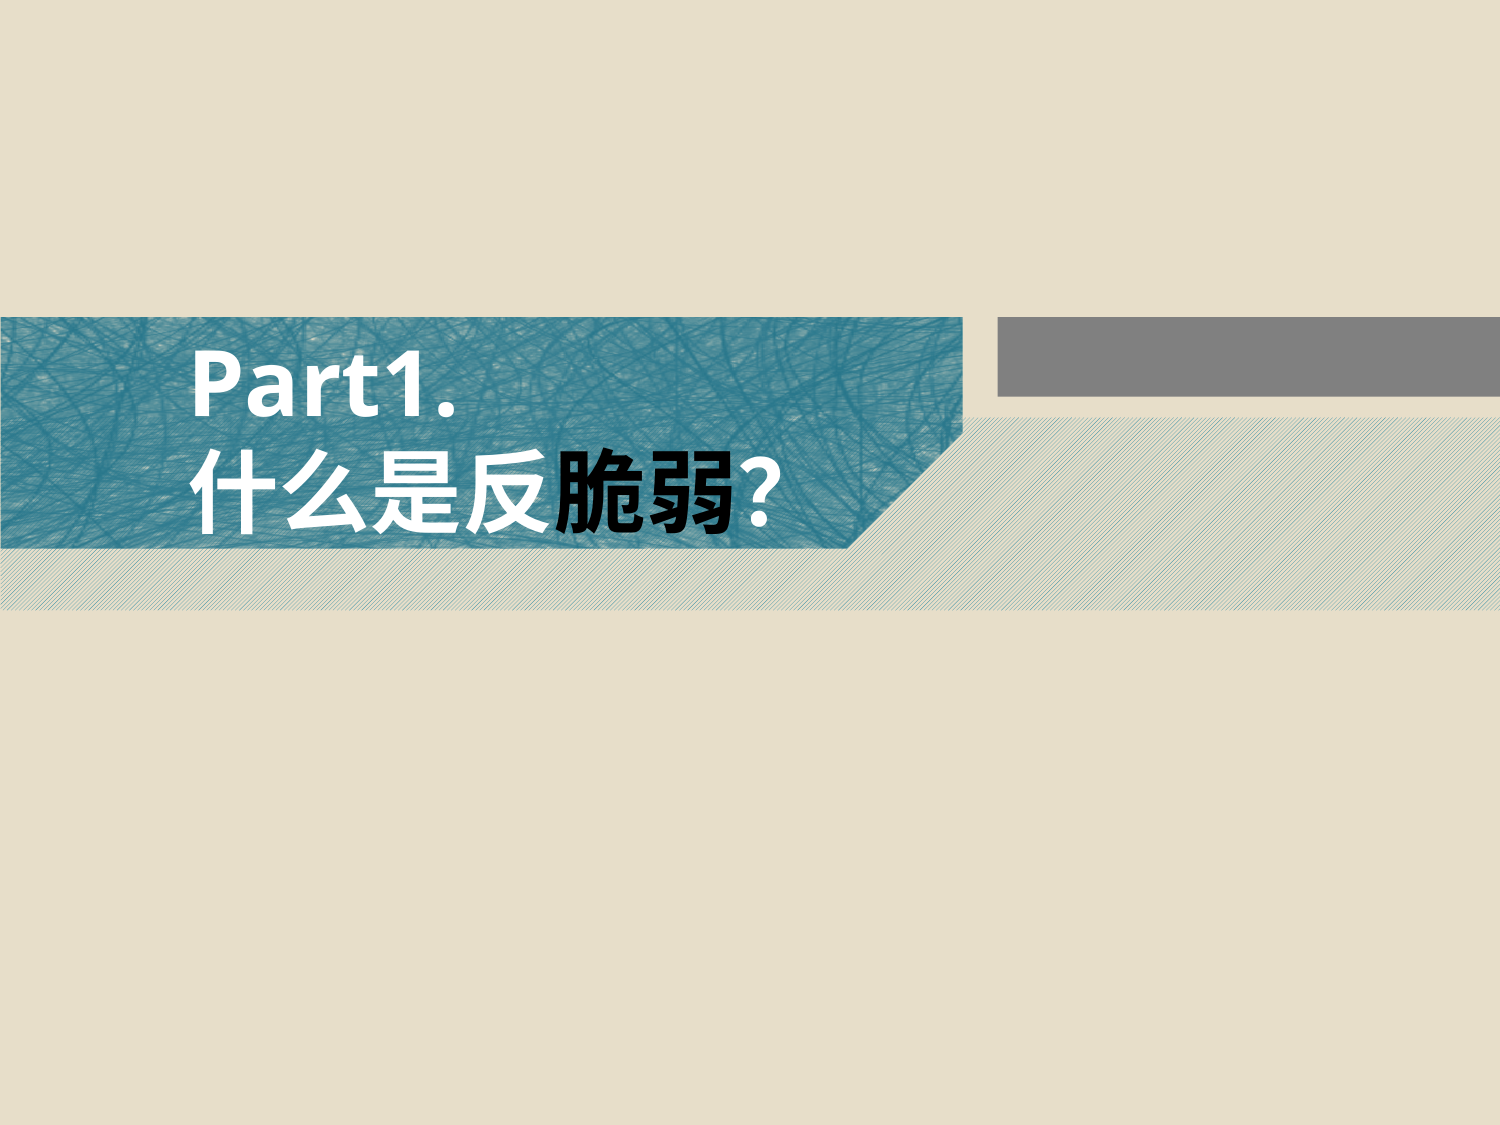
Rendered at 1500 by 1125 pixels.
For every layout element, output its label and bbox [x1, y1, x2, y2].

text_box [0, 316, 1500, 611]
